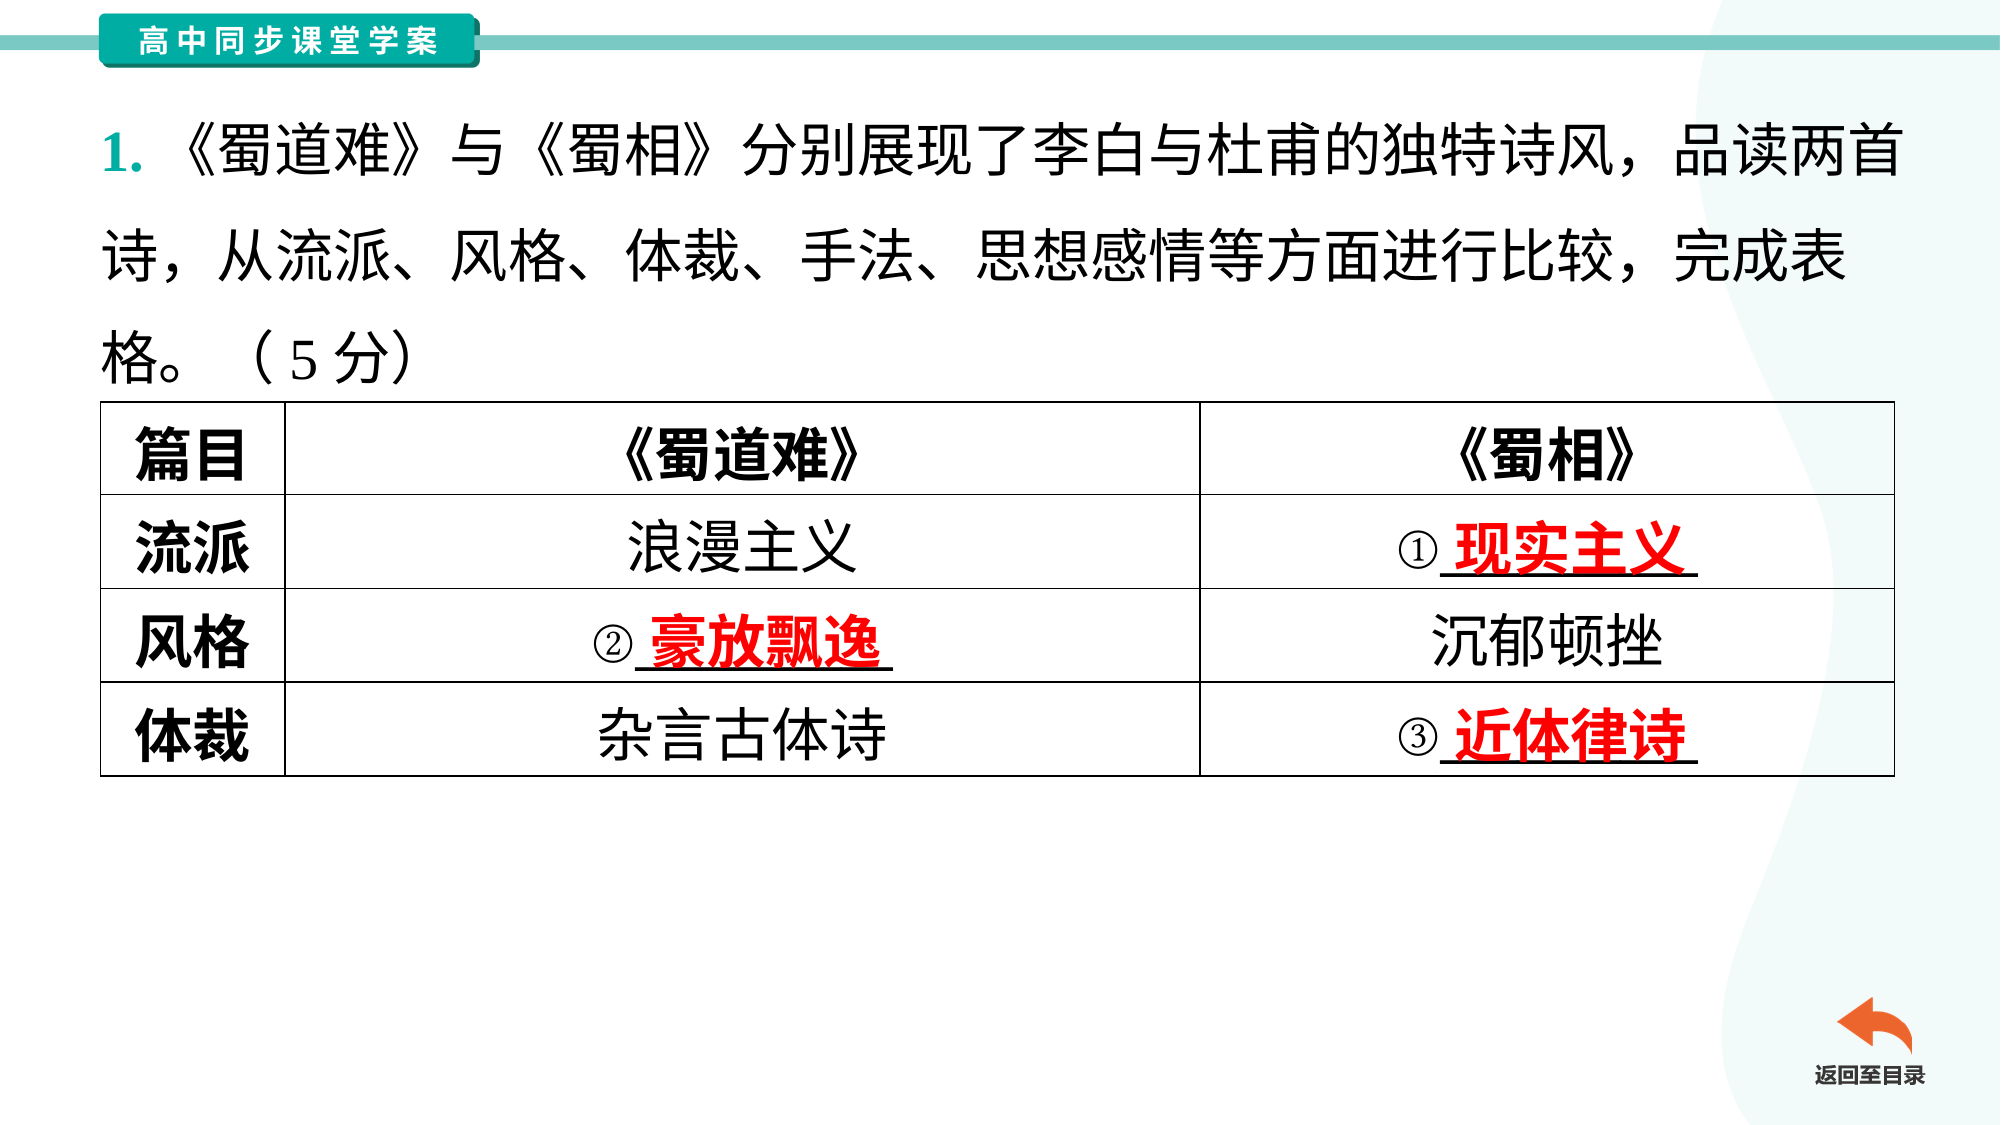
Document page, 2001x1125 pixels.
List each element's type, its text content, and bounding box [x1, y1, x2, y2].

table_cell 流派 [101, 495, 284, 588]
table_cell 体裁 [101, 683, 284, 775]
table_cell 风格 [101, 589, 284, 681]
table_cell ③__________ [1201, 683, 1894, 775]
table_header 《蜀相》 [1201, 403, 1894, 494]
table_cell ①__________ [1201, 495, 1894, 588]
text_box 现实主义 [1432, 494, 1709, 574]
text_box 近体律诗 [1432, 681, 1709, 762]
text_box 豪放飘逸 [627, 587, 905, 668]
table_header 《蜀道难》 [286, 403, 1199, 494]
table_cell 浪漫主义 [286, 495, 1199, 588]
picture [0, 0, 2000, 1125]
table_cell 沉郁顿挫 [1201, 589, 1894, 681]
table_cell ②__________ [286, 589, 1199, 681]
text_box 1.《蜀道难》与《蜀相》分别展现了李白与杜甫的独特诗风，品读两首 诗，从流派、风格、体裁、手法、思想感情等方面进行比较，完成表 格。（5分） [100, 76, 1899, 380]
table_header 篇目 [101, 403, 284, 494]
table_cell 杂言古体诗 [286, 683, 1199, 775]
